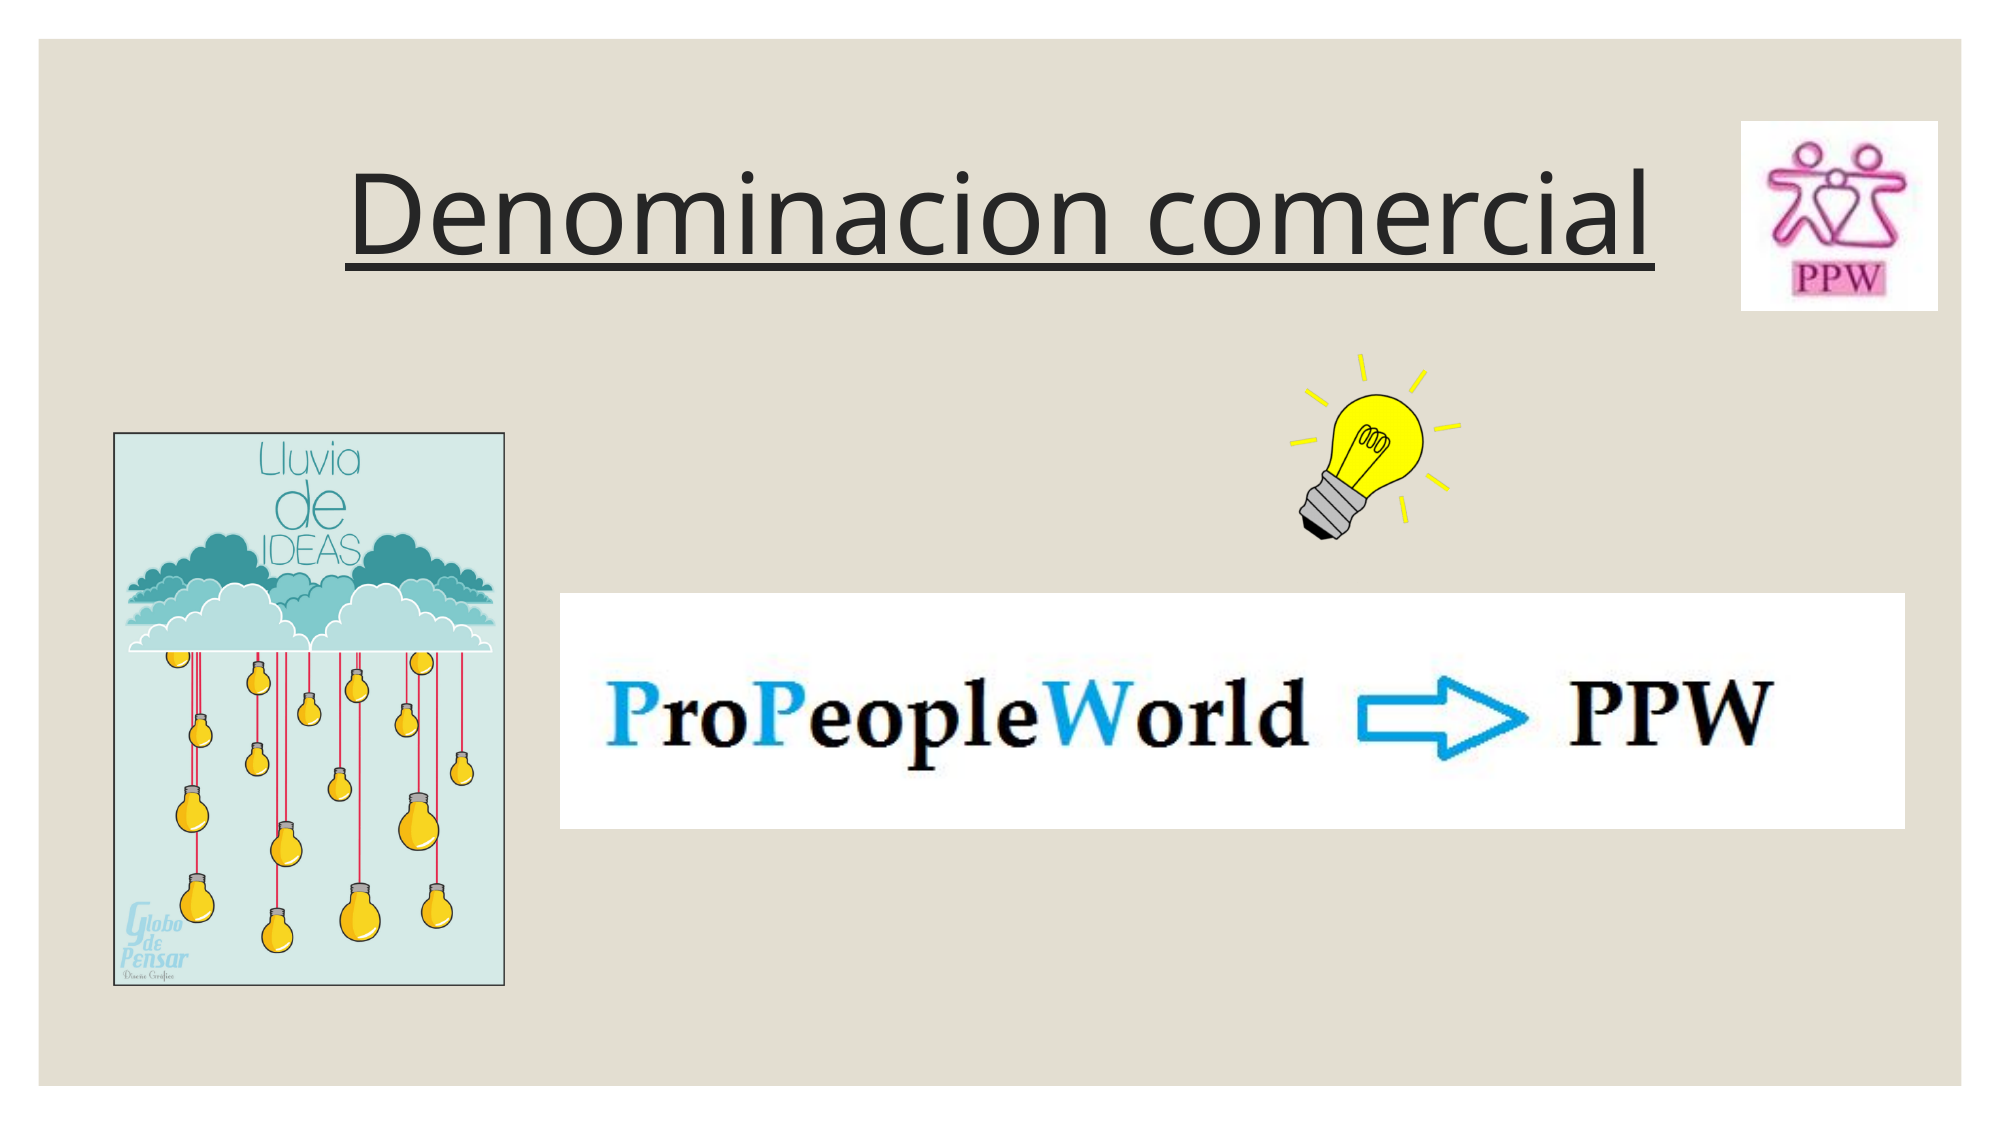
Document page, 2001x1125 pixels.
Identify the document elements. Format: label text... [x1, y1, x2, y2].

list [113, 431, 505, 986]
picture [1741, 120, 1938, 311]
title Denominacion comercial [174, 105, 1825, 331]
picture [560, 321, 1905, 829]
